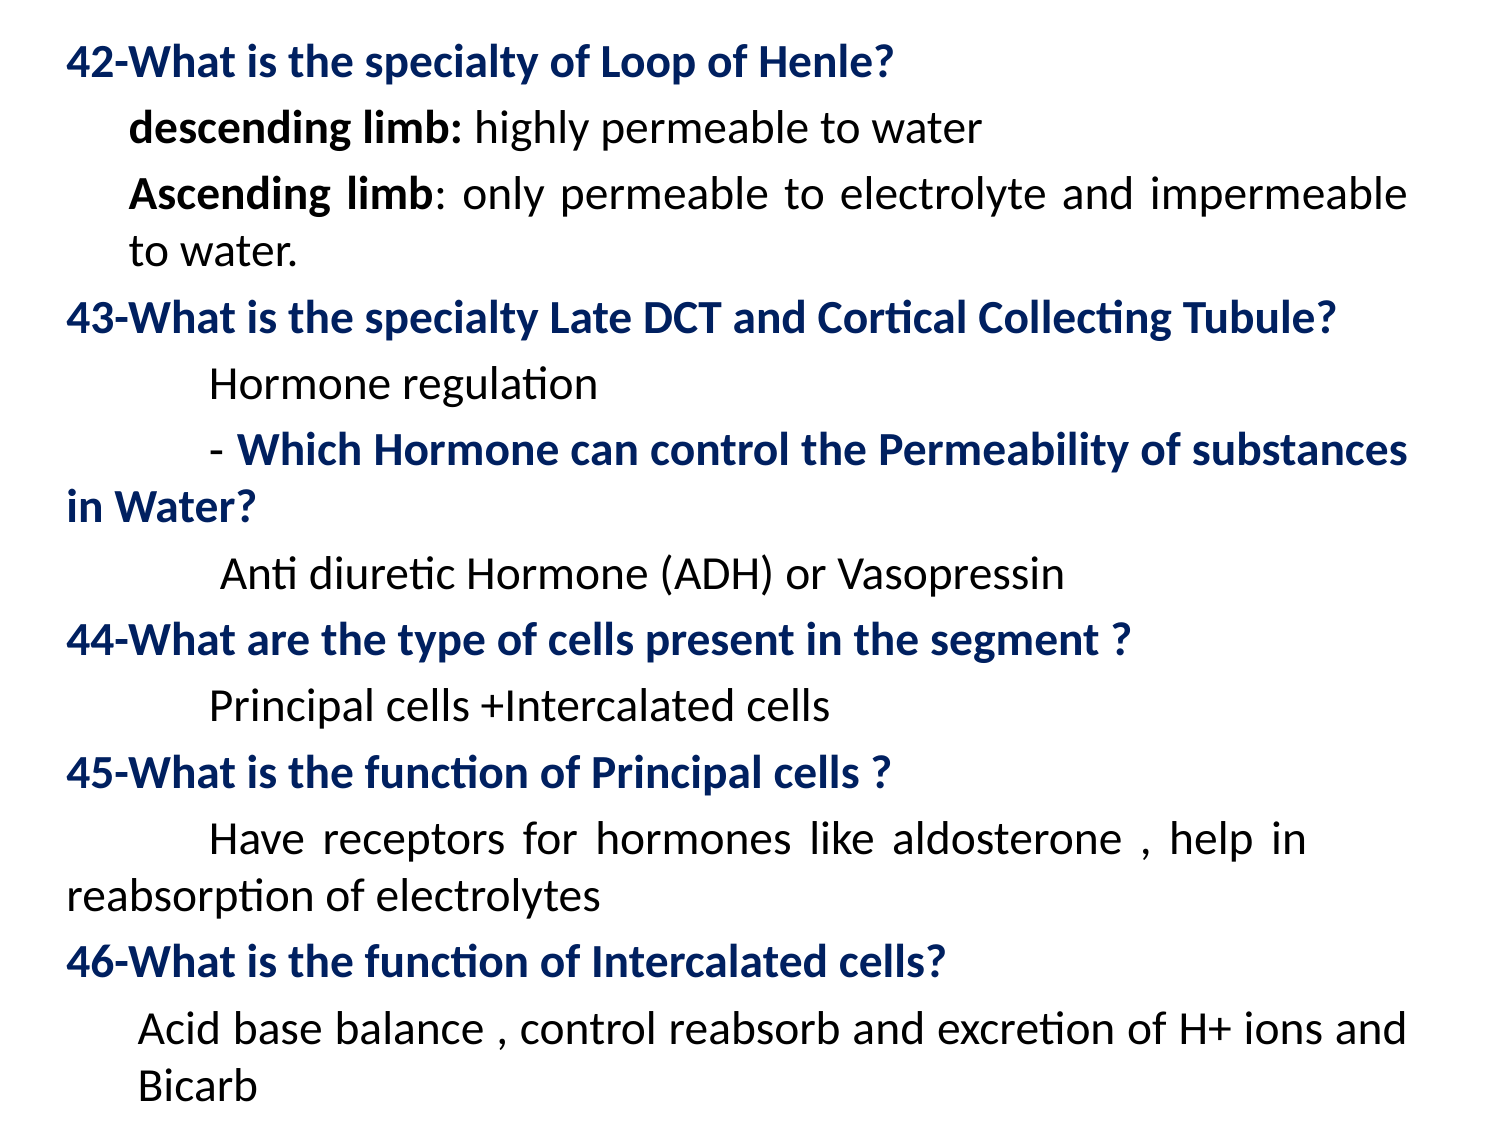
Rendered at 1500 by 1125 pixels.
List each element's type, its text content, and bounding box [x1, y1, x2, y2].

list 42-What is the specialty of Loop of Henle? descending limb: highly permeable to water Ascending limb: only permeable to electrolyte and impermeable to water. 43-What is the specialty Late DCT and Cortical Collecting Tubule? Hormone regulation - Which Hormone can control the Permeability of substances in Water? Anti diuretic Hormone (ADH) or Vasopressin 44-What are the type of cells present in the segment ? Principal cells +Intercalated cells 45-What is the function of Principal cells ? Have receptors for hormones like aldosterone , help in reabsorption of electrolytes 46-What is the function of Intercalated cells? Acid base balance , control reabsorb and excretion of H+ ions and Bicarb [51, 22, 1425, 1125]
